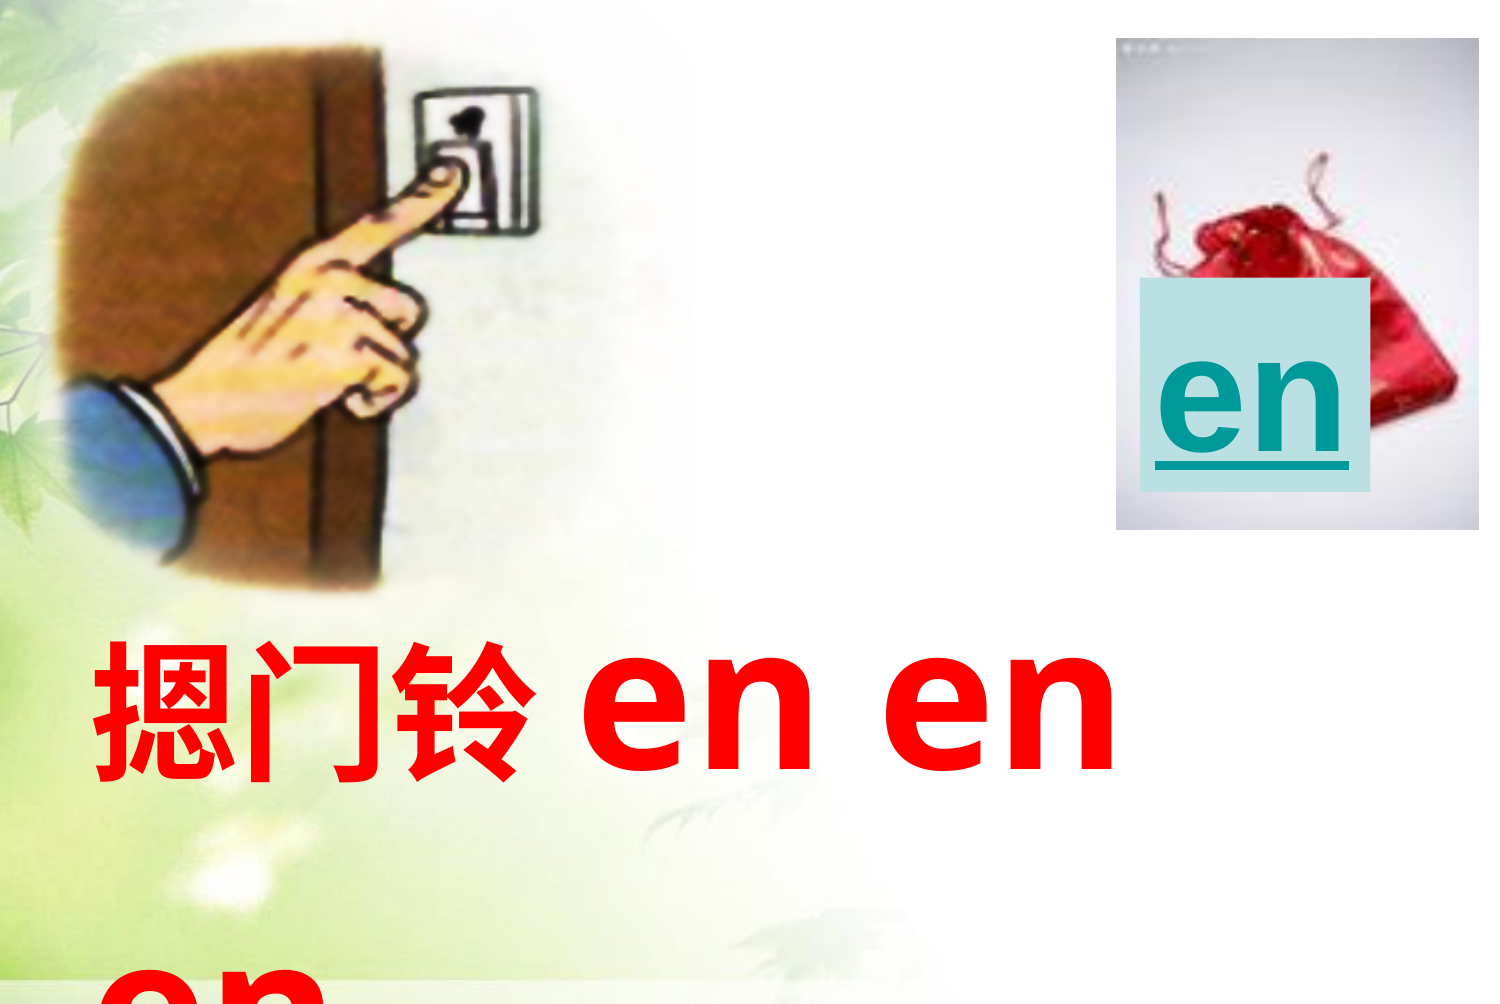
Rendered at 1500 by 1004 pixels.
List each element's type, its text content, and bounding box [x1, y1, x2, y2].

picture [0, 0, 1500, 1004]
text_box 摁门铃en en en [74, 490, 1436, 1004]
